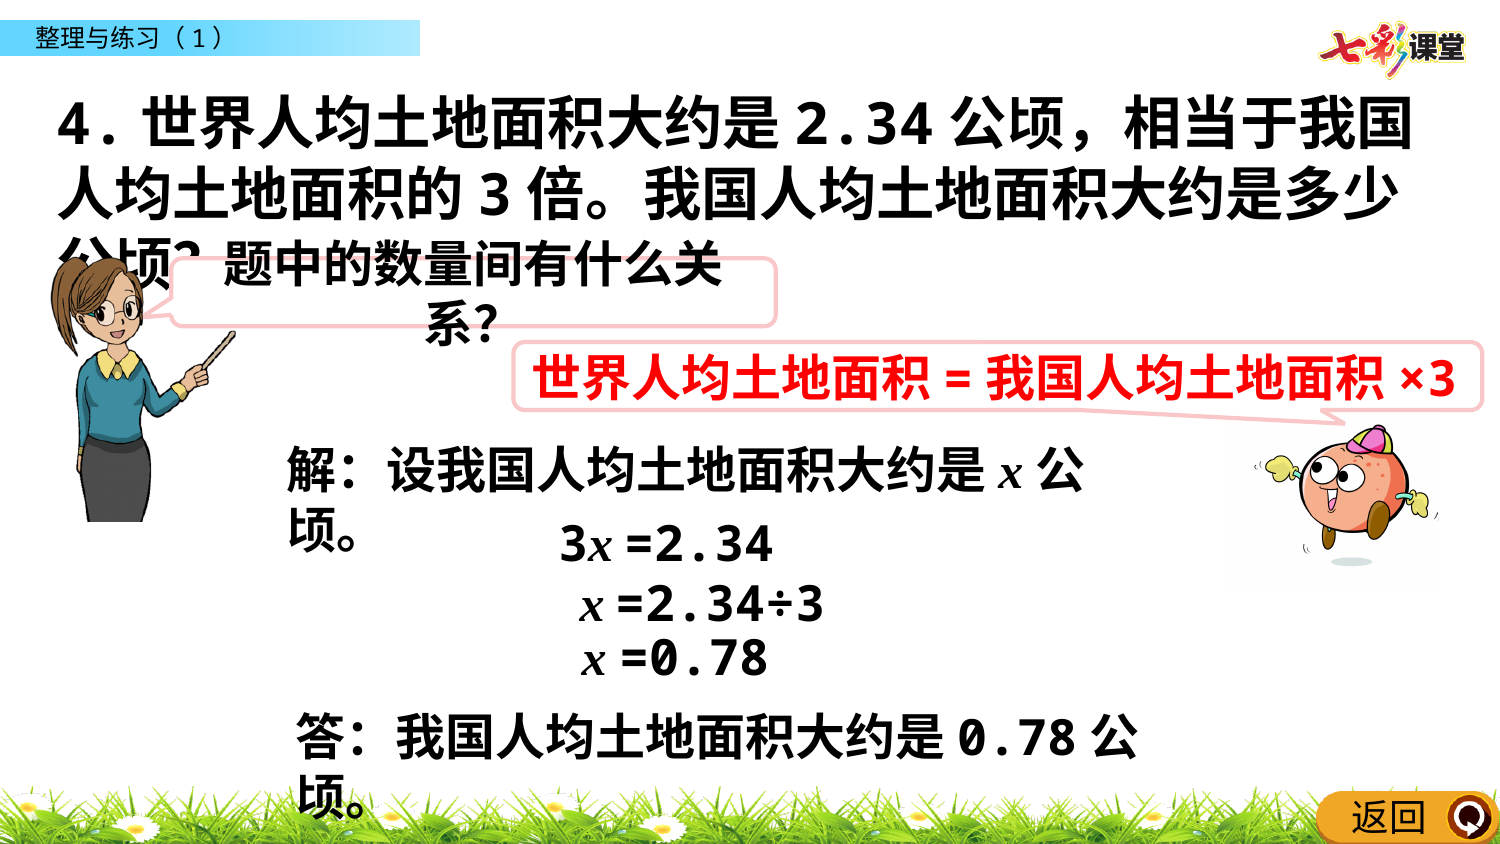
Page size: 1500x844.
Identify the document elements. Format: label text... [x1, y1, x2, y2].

text_box 答：我国人均土地面积大约是0.78公顷。 [280, 697, 1232, 833]
text_box 世界人均土地面积=我国人均土地面积×3 [513, 342, 1483, 418]
text_box 3x =2.34 [543, 504, 809, 580]
picture [1316, 20, 1468, 79]
picture [0, 786, 1500, 844]
text_box x =2.34÷3 [564, 563, 869, 639]
text_box 解：设我国人均土地面积大约是x公顷。 [271, 431, 1188, 566]
text_box 4.世界人均土地面积大约是2.34公顷，相当于我国人均土地面积的3倍。我国人均土地面积大约是多少公顷？ [41, 79, 1471, 304]
text_box 题中的数量间有什么关系？ [239, 258, 776, 327]
picture [50, 256, 236, 523]
text_box x =0.78 [566, 617, 833, 693]
picture [1222, 397, 1439, 588]
